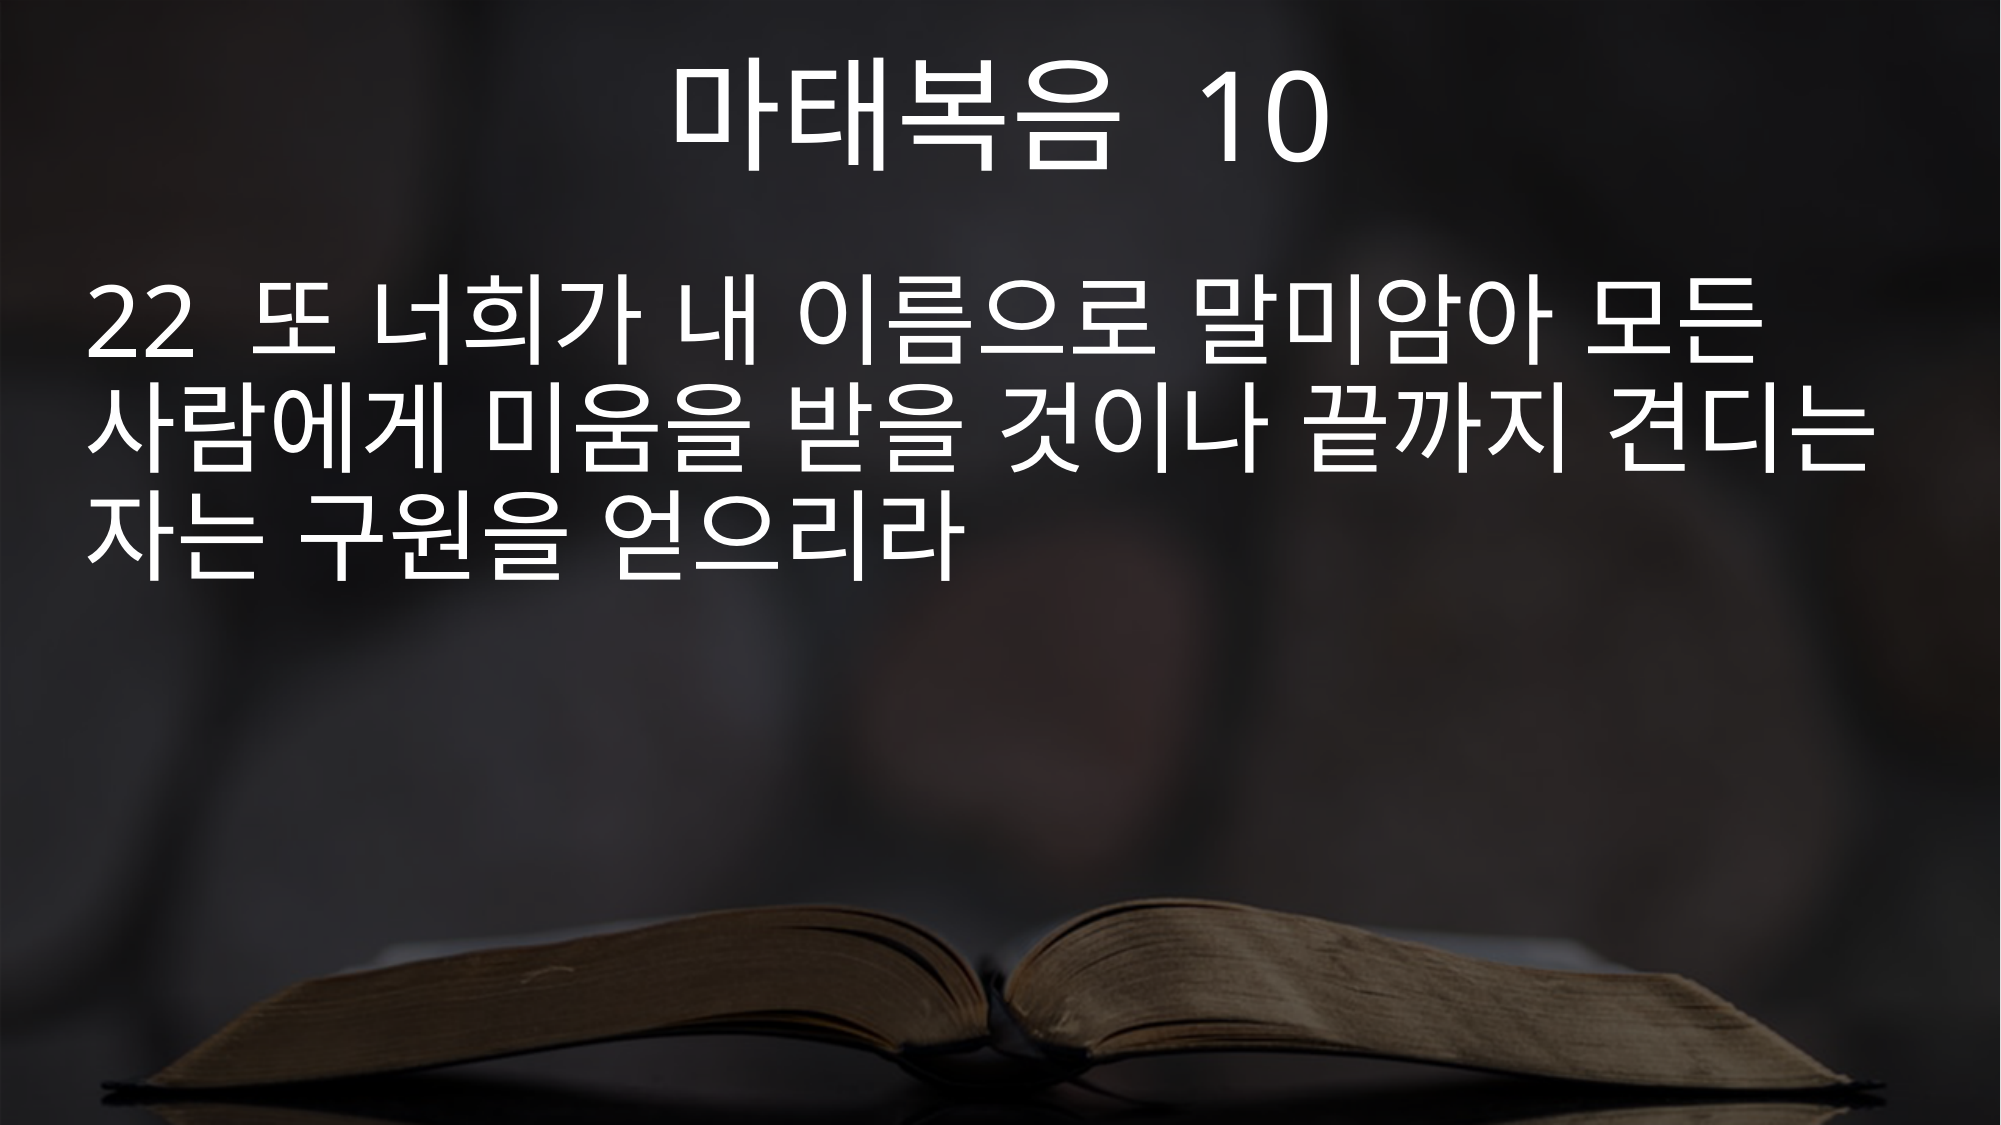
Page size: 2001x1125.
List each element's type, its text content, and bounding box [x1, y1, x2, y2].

picture [0, 0, 2001, 1125]
list 22 또 너희가 내 이름으로 말미암아 모든 사람에게 미움을 받을 것이나 끝까지 견디는 자는 구원을 얻으리라 [69, 263, 1953, 423]
footer 마태복음 10 [0, 32, 2000, 192]
